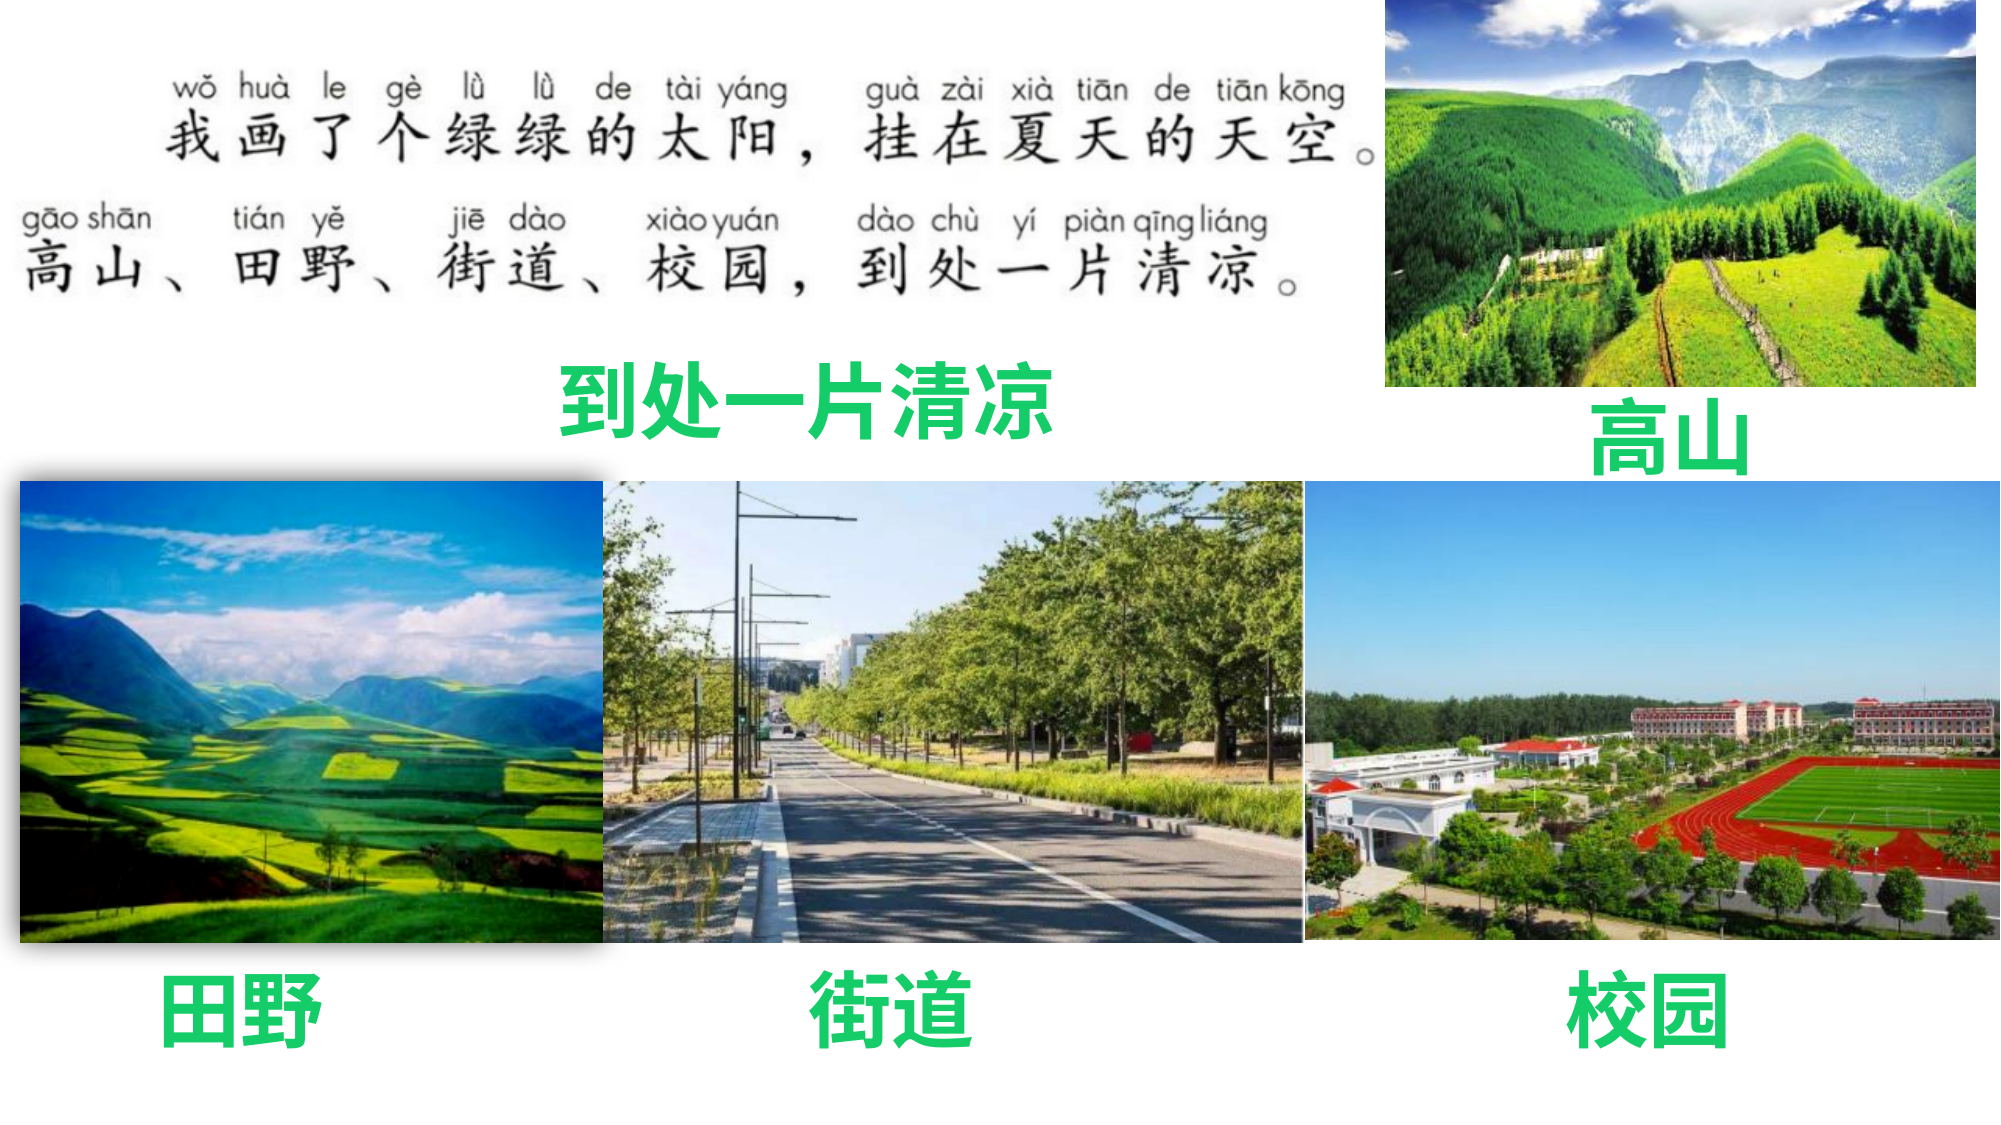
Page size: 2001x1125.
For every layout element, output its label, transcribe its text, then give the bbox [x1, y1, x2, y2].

text_box 高山 [1573, 387, 1788, 481]
picture [20, 481, 2000, 944]
picture [0, 0, 1976, 387]
text_box 田野 [142, 950, 357, 1066]
text_box 校园 [1550, 950, 1765, 1066]
text_box 到处一片清凉 [542, 341, 1458, 457]
text_box 街道 [793, 950, 1009, 1066]
